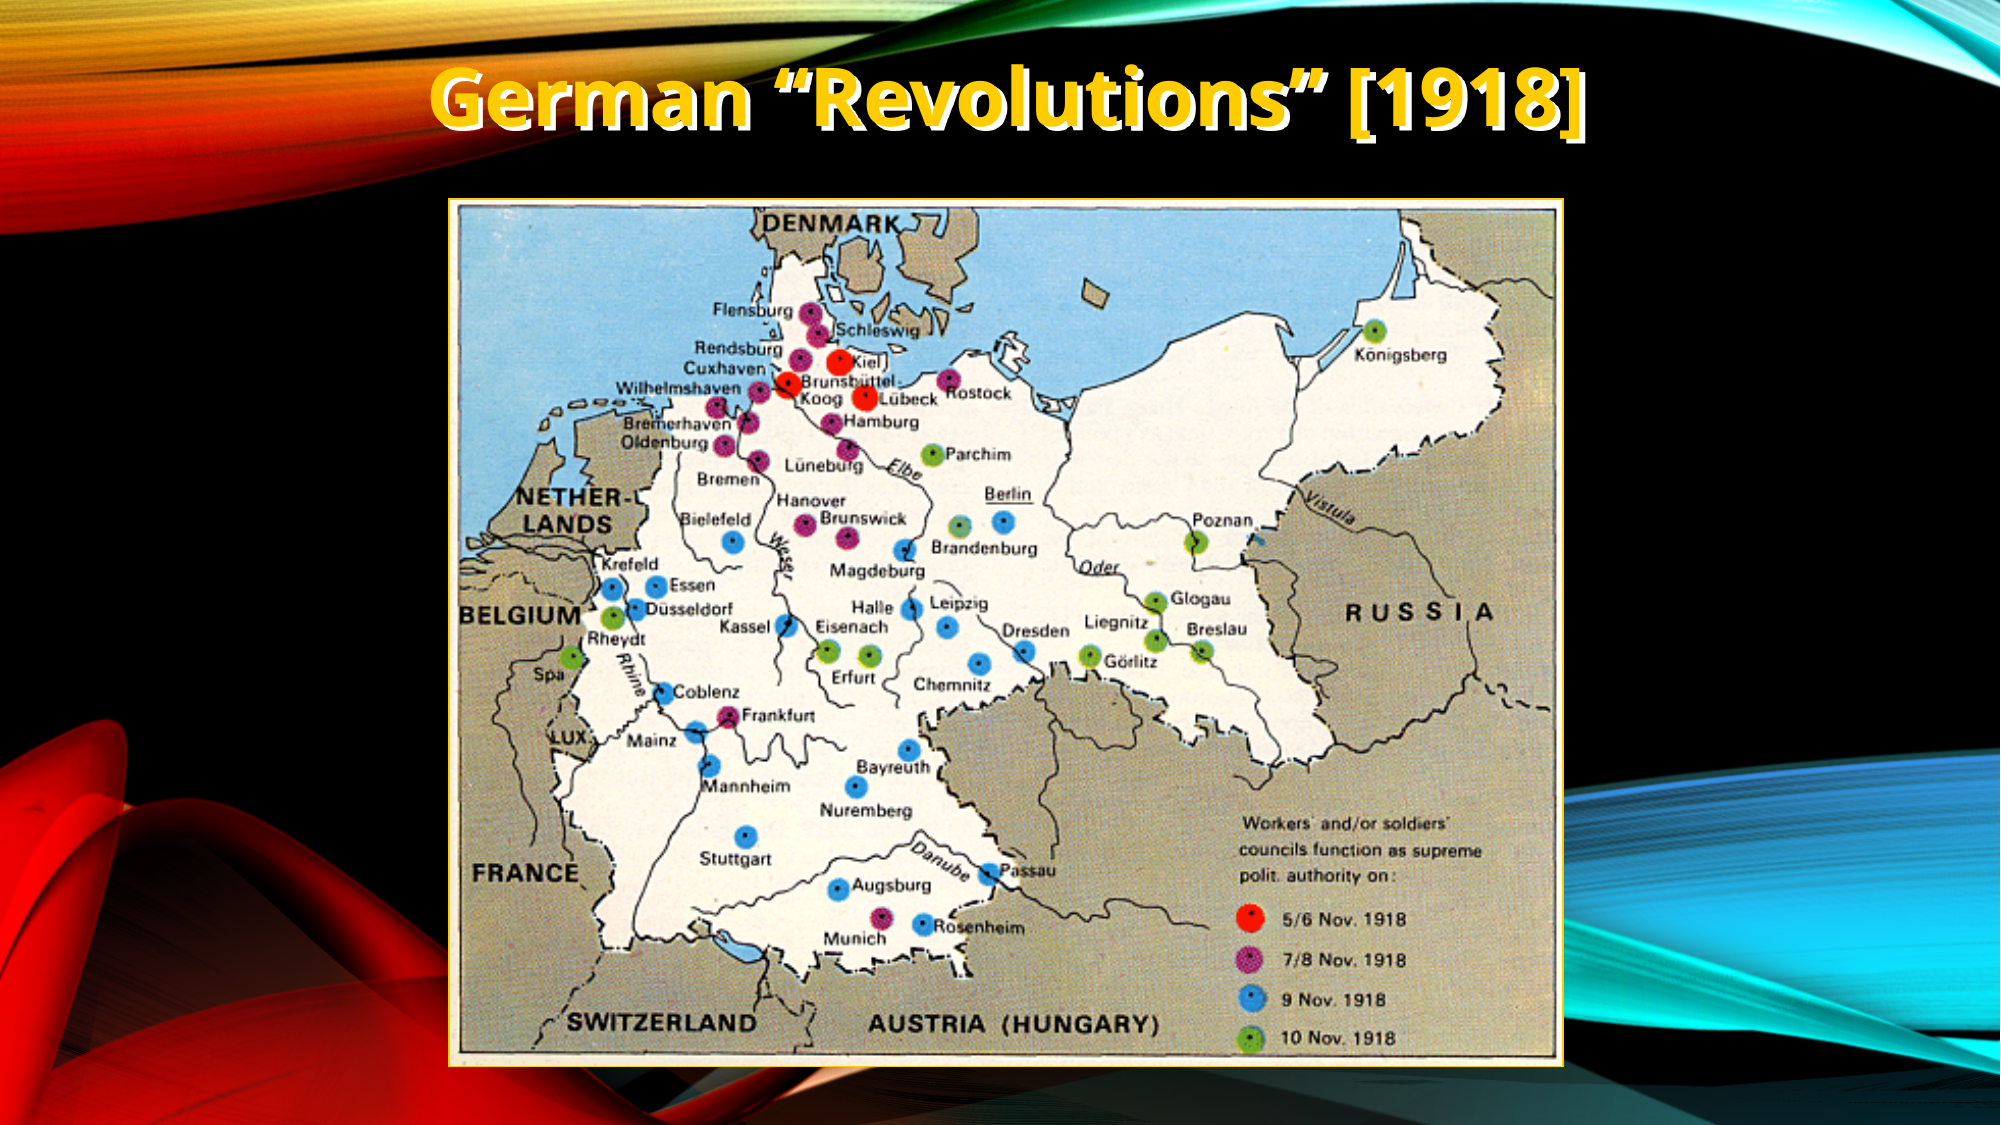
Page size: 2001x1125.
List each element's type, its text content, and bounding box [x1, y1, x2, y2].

picture [0, 199, 2000, 1125]
picture [0, 0, 2000, 237]
text_box German “Revolutions” [1918] [299, 37, 1713, 150]
